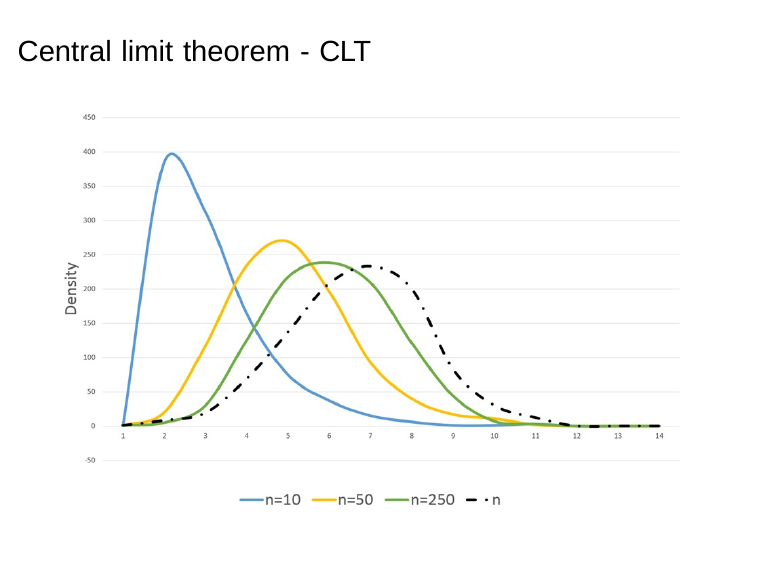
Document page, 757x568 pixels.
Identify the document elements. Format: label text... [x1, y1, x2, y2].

picture [64, 114, 680, 505]
text_box Central limit theorem - CLT [15, 29, 375, 68]
